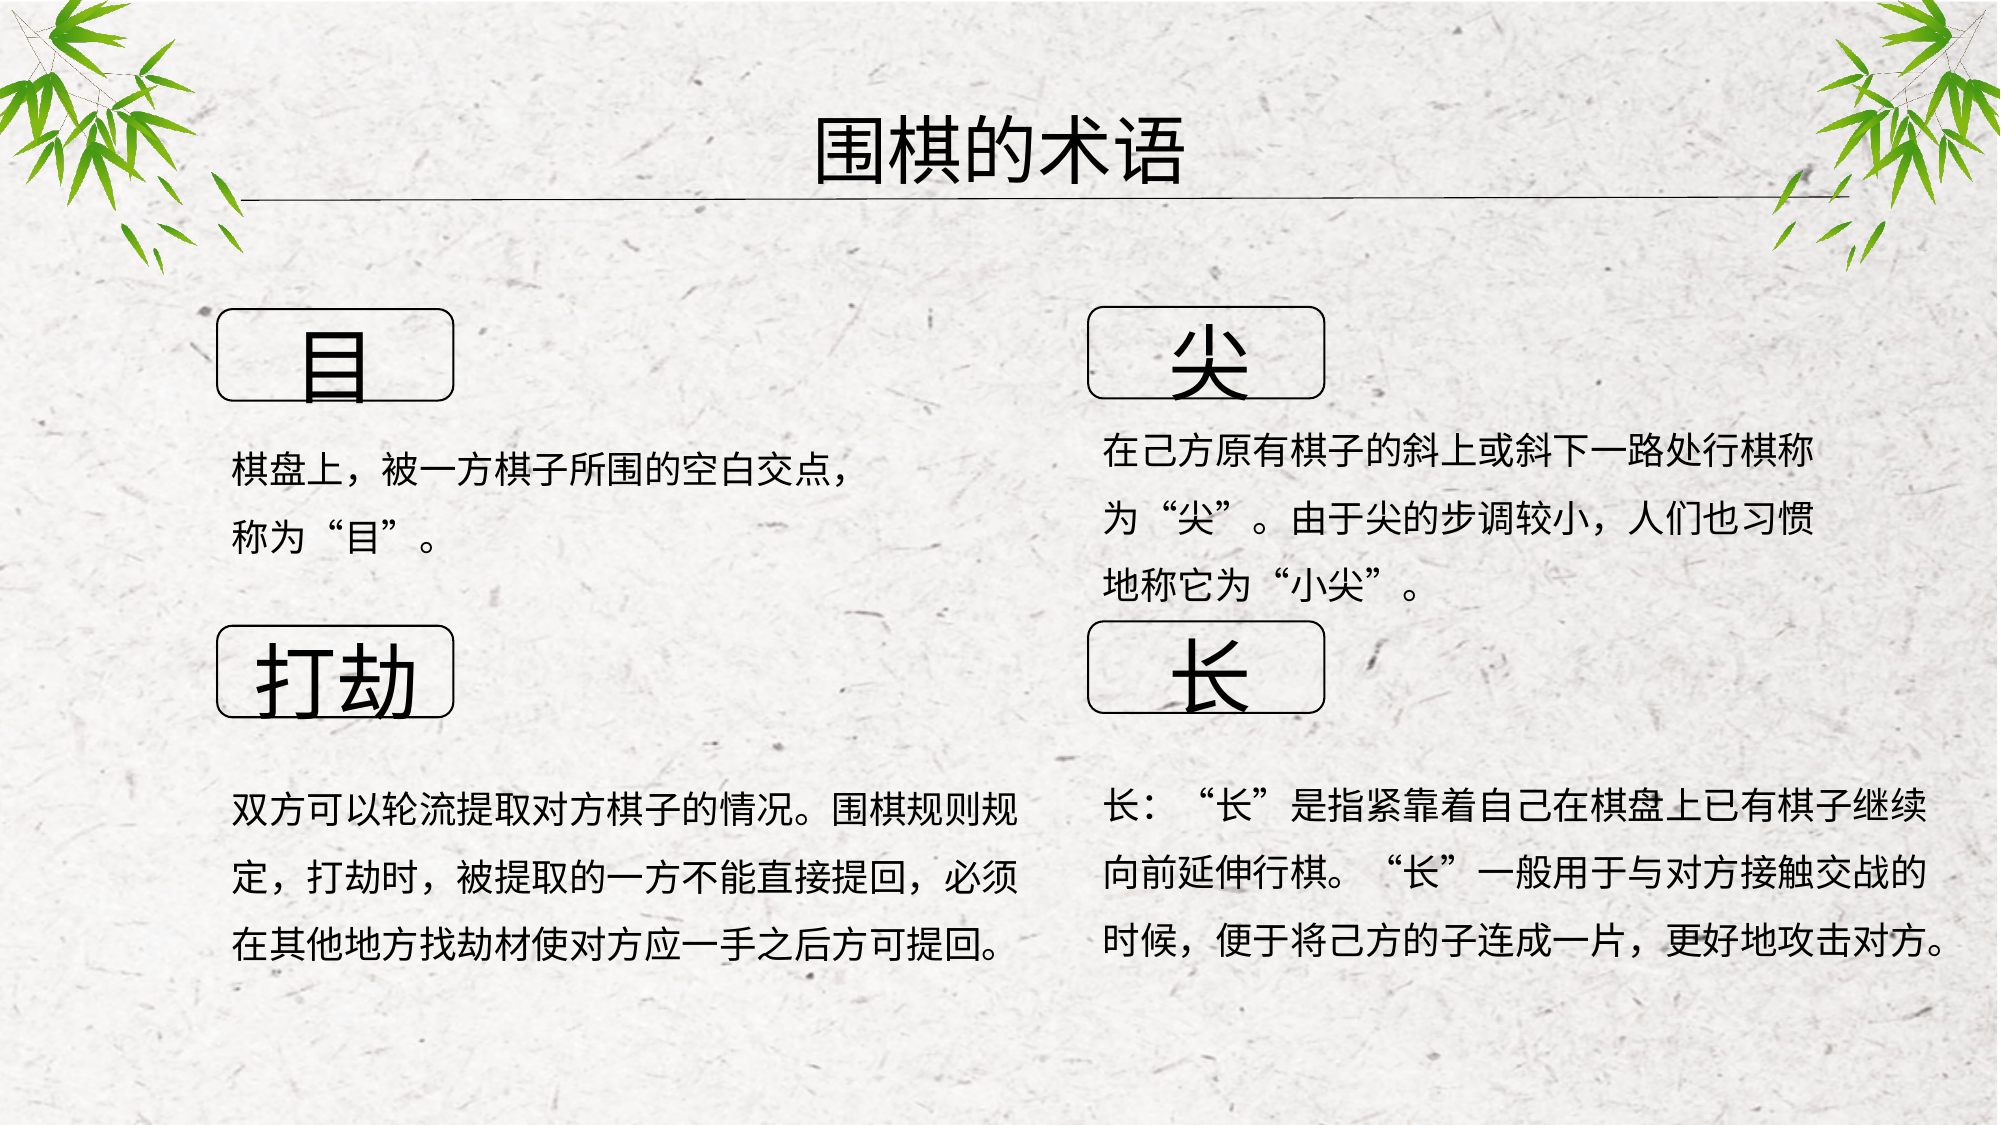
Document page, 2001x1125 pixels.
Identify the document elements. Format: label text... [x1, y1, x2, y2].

text_box 目 [278, 306, 392, 416]
text_box [392, 308, 455, 402]
text_box [1267, 305, 1326, 397]
text_box 围棋的术语 [797, 96, 1203, 196]
text_box 长 [1153, 618, 1267, 733]
text_box 打劫 [238, 622, 435, 738]
text_box [1267, 620, 1326, 714]
picture [0, 0, 2000, 1125]
text_box 长：“长”是指紧靠着自己在棋盘上已有棋子继续向前延伸行棋。“长”一般用于与对方接触交战的时候，便于将己方的子连成一片，更好地攻击对方。 [1088, 751, 1963, 970]
text_box [216, 624, 238, 719]
text_box 尖 [1153, 303, 1267, 397]
text_box [1087, 305, 1153, 397]
text_box 双方可以轮流提取对方棋子的情况。围棋规则规定，打劫时，被提取的一方不能直接提回，必须在其他地方找劫材使对方应一手之后方可提回。 [217, 756, 1045, 974]
text_box 棋盘上，被一方棋子所围的空白交点，称为“目”。 [217, 416, 894, 566]
text_box [216, 308, 278, 402]
text_box [1087, 620, 1153, 714]
text_box 在己方原有棋子的斜上或斜下一路处行棋称为“尖”。由于尖的步调较小，人们也习惯地称它为“小尖”。 [1088, 397, 1860, 615]
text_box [240, 196, 1721, 201]
text_box [435, 624, 455, 719]
